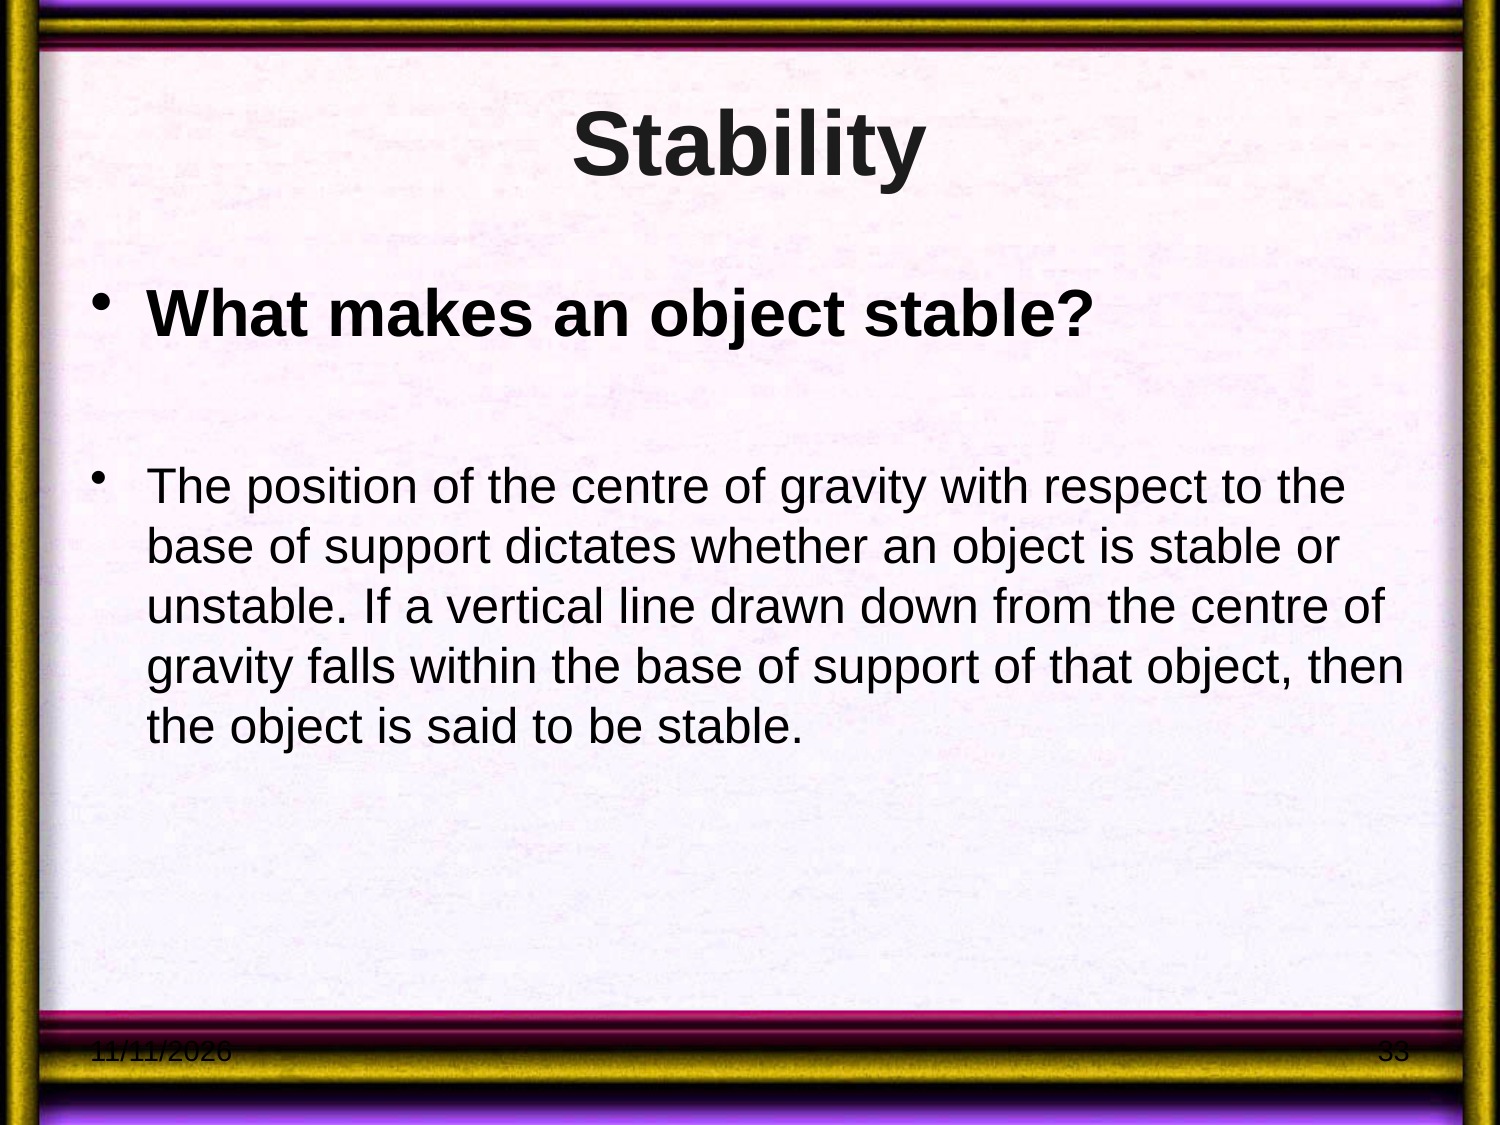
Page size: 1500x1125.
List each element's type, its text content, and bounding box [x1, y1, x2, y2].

picture [0, 0, 1500, 1125]
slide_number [74, 1024, 426, 1103]
list What makes an object stable? The position of the centre of gravity with respect to the base of support dictates whether an object is stable or unstable. If a vertical line drawn down from the centre of gravity falls within the base of support of that object, then the object is said to be stable. [74, 262, 1426, 1006]
title Stability [74, 44, 1426, 233]
slide_number 33 [1074, 1024, 1426, 1103]
